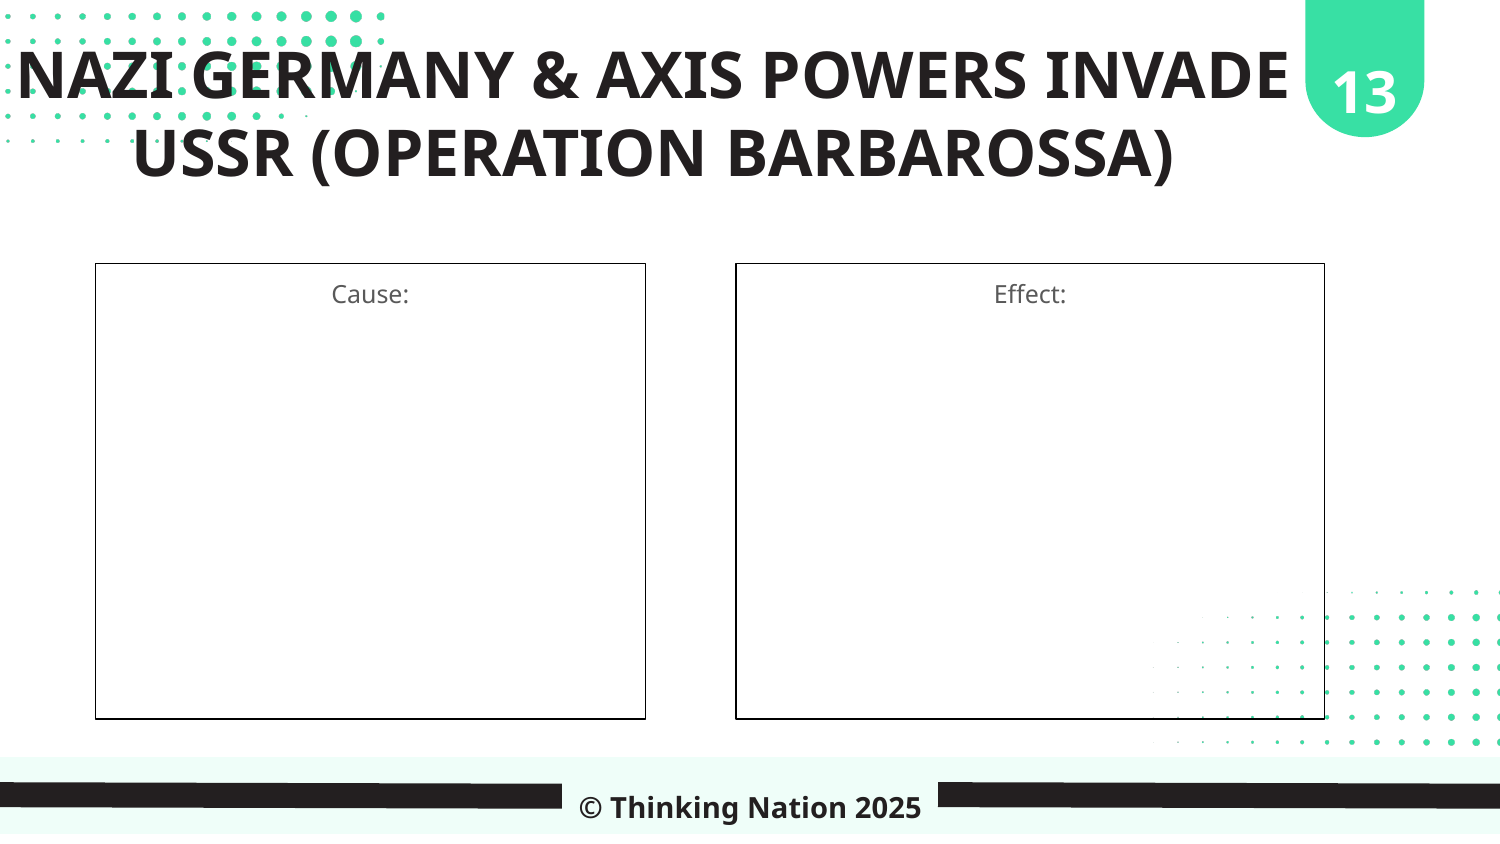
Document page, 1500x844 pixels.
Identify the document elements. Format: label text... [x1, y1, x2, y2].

text_box [0, 0, 385, 144]
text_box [0, 756, 1500, 835]
text_box Cause: [95, 263, 646, 720]
text_box Effect: [735, 263, 1325, 720]
text_box NAZI GERMANY & AXIS POWERS INVADE USSR (OPERATION BARBAROSSA) [14, 34, 1291, 190]
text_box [1300, 0, 1430, 138]
text_box [1128, 590, 1500, 755]
